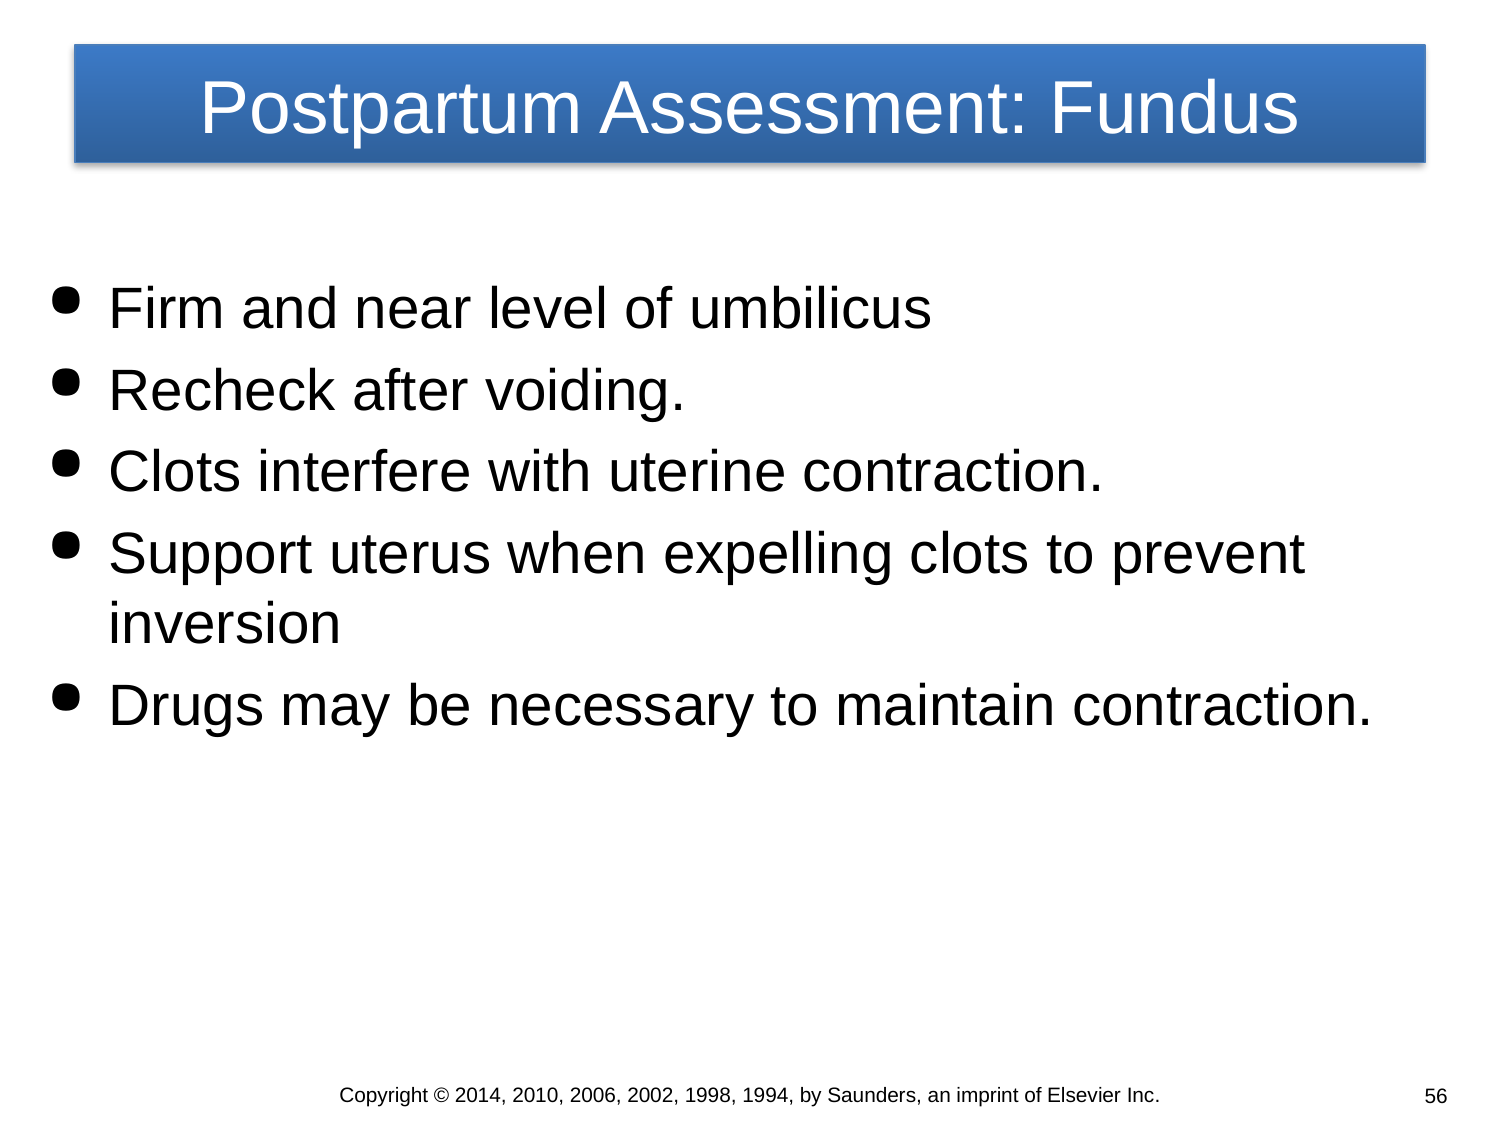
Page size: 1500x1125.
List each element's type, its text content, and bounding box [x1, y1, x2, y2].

title Postpartum Assessment: Fundus [74, 44, 1426, 163]
slide_number 56 [1362, 1065, 1463, 1125]
footer Copyright © 2014, 2010, 2006, 2002, 1998, 1994, by Saunders, an imprint of Elsevier Inc. [187, 1062, 1313, 1125]
list Firm and near level of umbilicus Recheck after voiding. Clots interfere with uterine contraction. Support uterus when expelling clots to prevent inversion Drugs may be necessary to maintain contraction. [37, 262, 1500, 1005]
